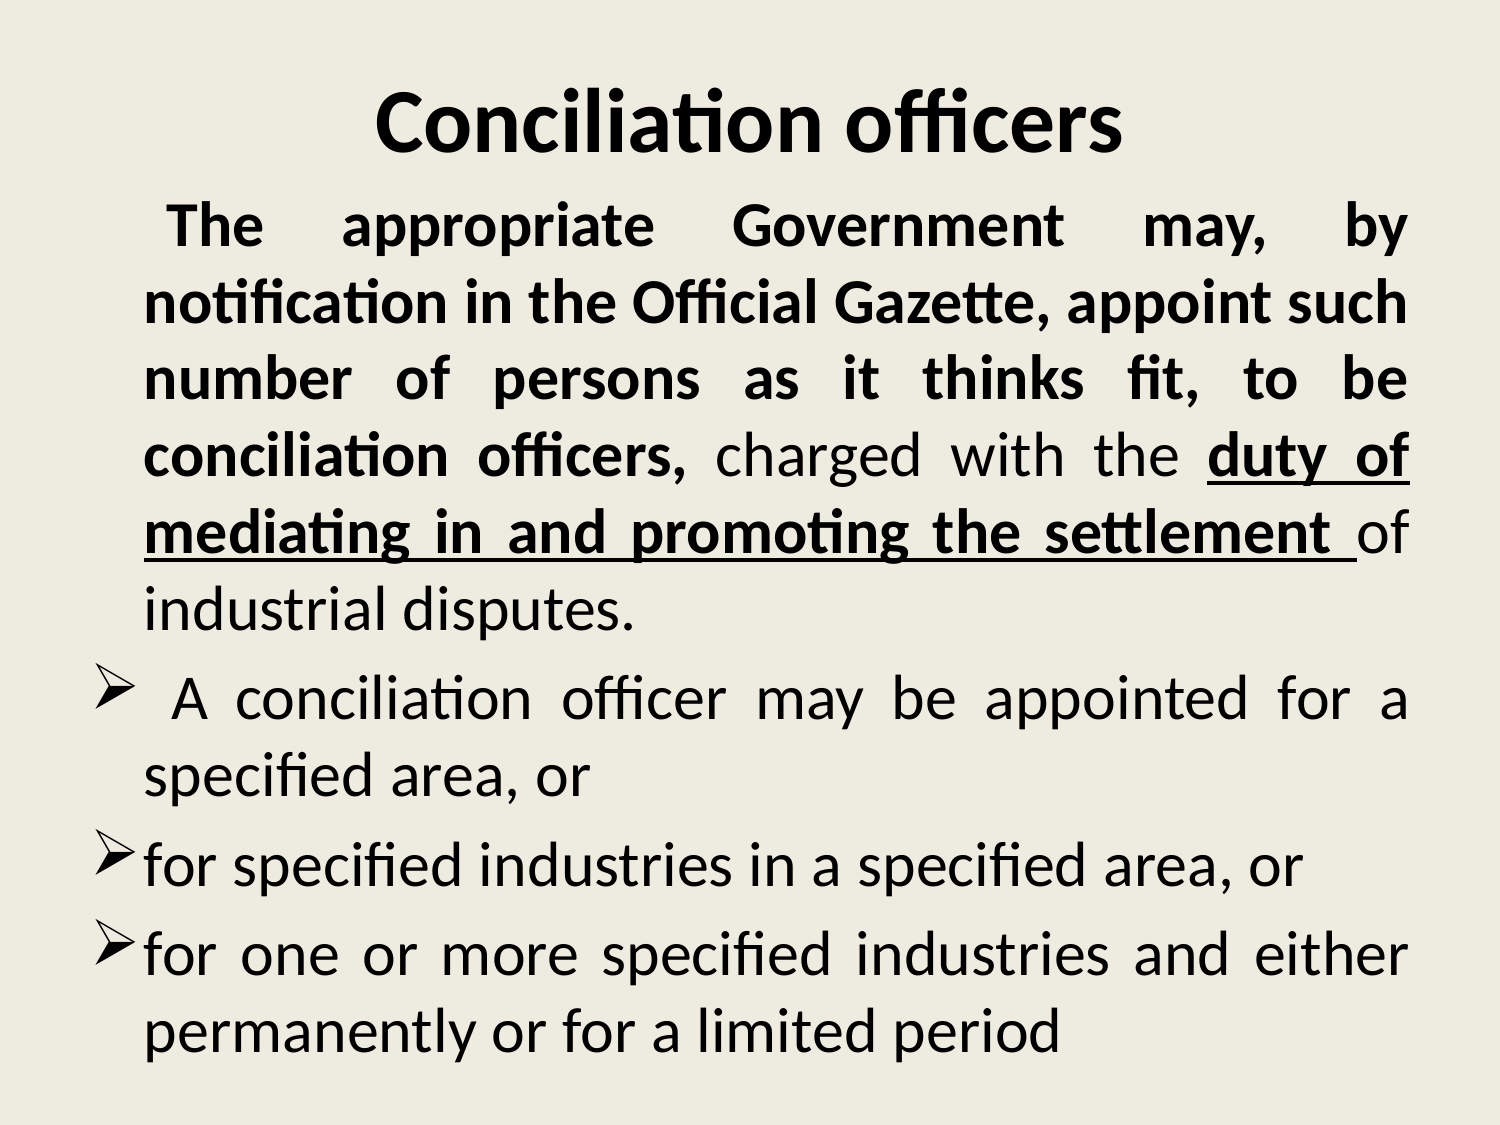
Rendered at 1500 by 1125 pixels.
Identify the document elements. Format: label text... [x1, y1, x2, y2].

list The appropriate Government may, by notification in the Official Gazette, appoint such number of persons as it thinks fit, to be conciliation officers, charged with the duty of mediating in and promoting the settlement of industrial disputes. A conciliation officer may be appointed for a specified area, or for specified industries in a specified area, or for one or more specified industries and either permanently or for a limited period [75, 174, 1425, 1075]
title Conciliation officers [75, 45, 1425, 174]
